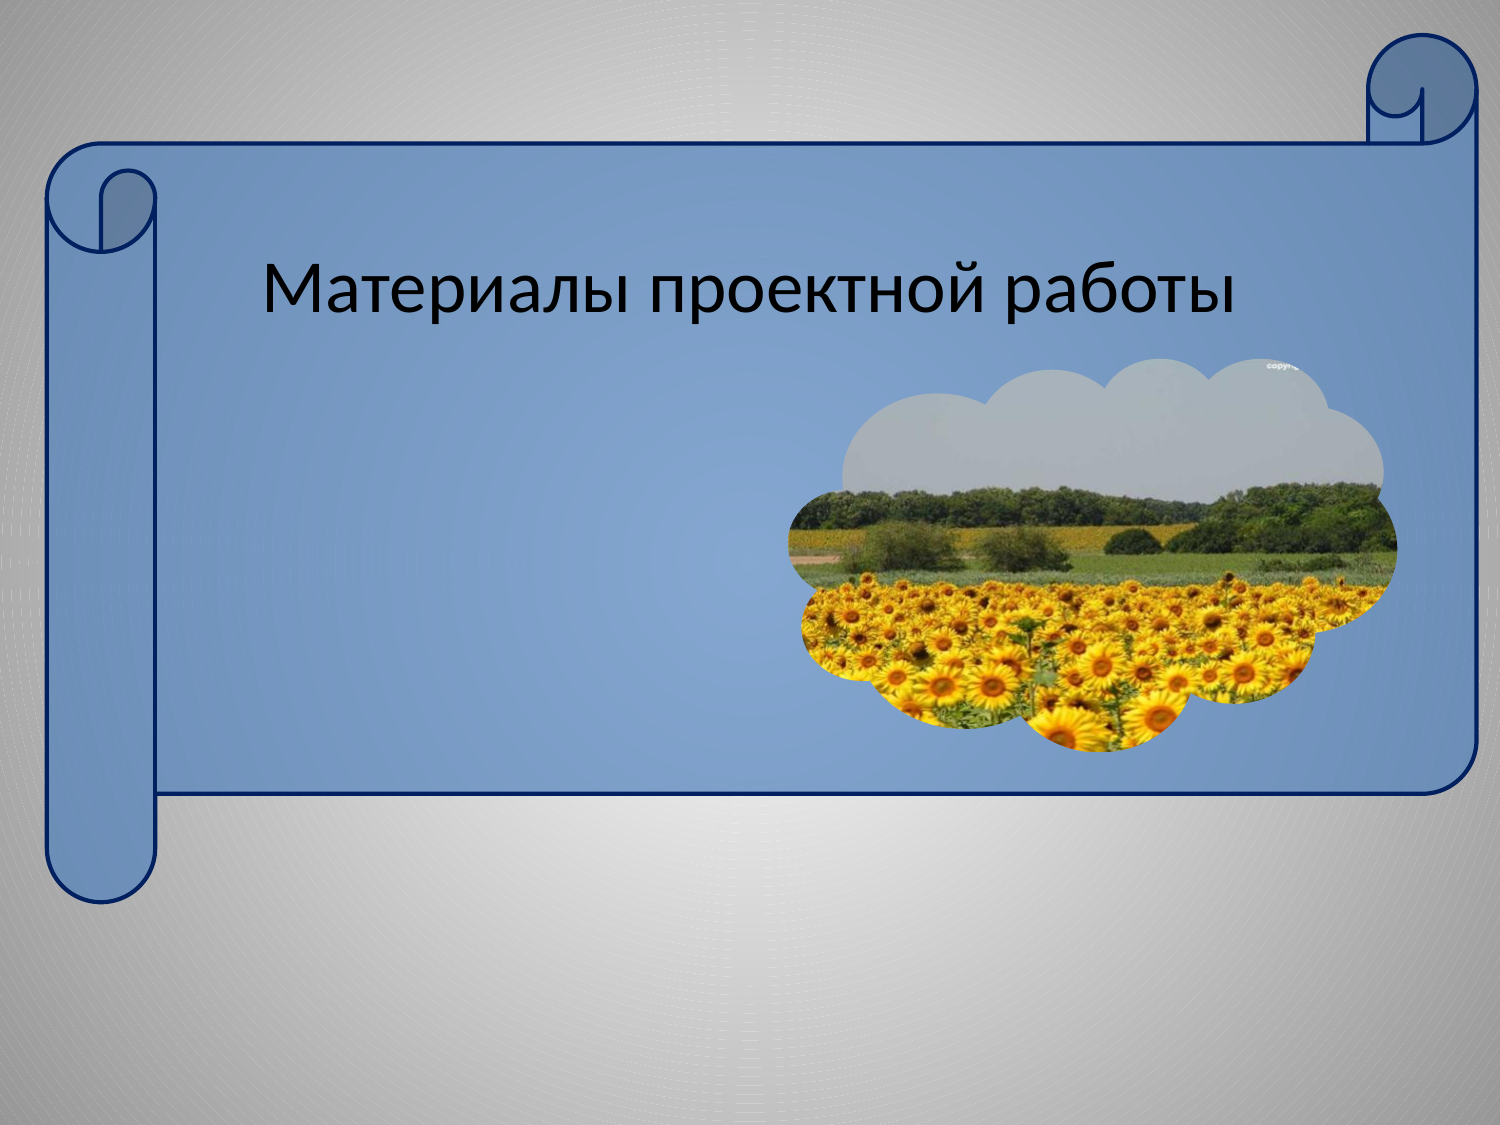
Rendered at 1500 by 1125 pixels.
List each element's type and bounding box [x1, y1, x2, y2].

text_box [46, 34, 1477, 903]
